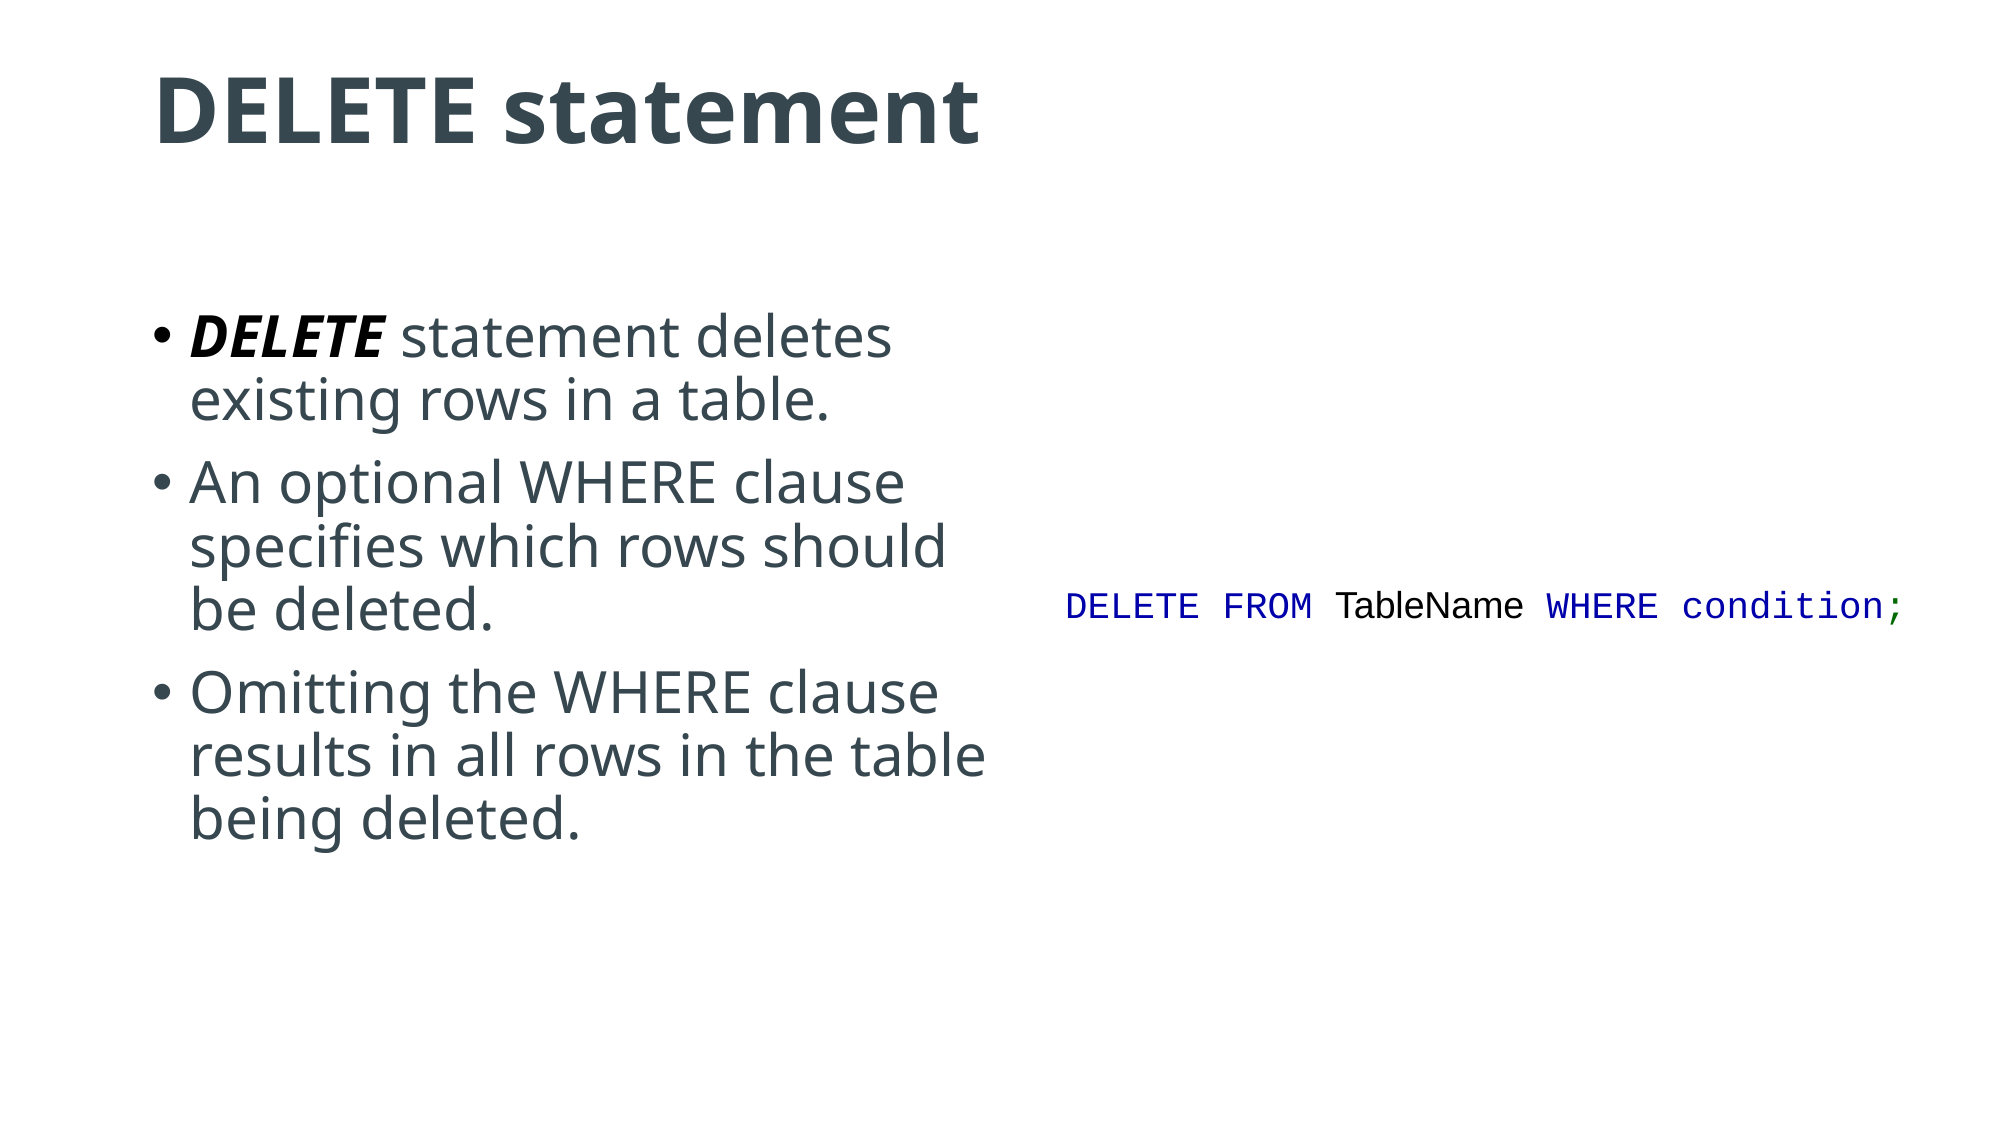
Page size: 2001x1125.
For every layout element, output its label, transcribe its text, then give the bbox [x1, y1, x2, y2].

text_box DELETE FROM TableName WHERE condition; [1065, 580, 1916, 626]
title DELETE statement [137, 59, 1863, 278]
list DELETE statement deletes existing rows in a table. An optional WHERE clause specifies which rows should be deleted. Omitting the WHERE clause results in all rows in the table being deleted. [137, 299, 1026, 1014]
